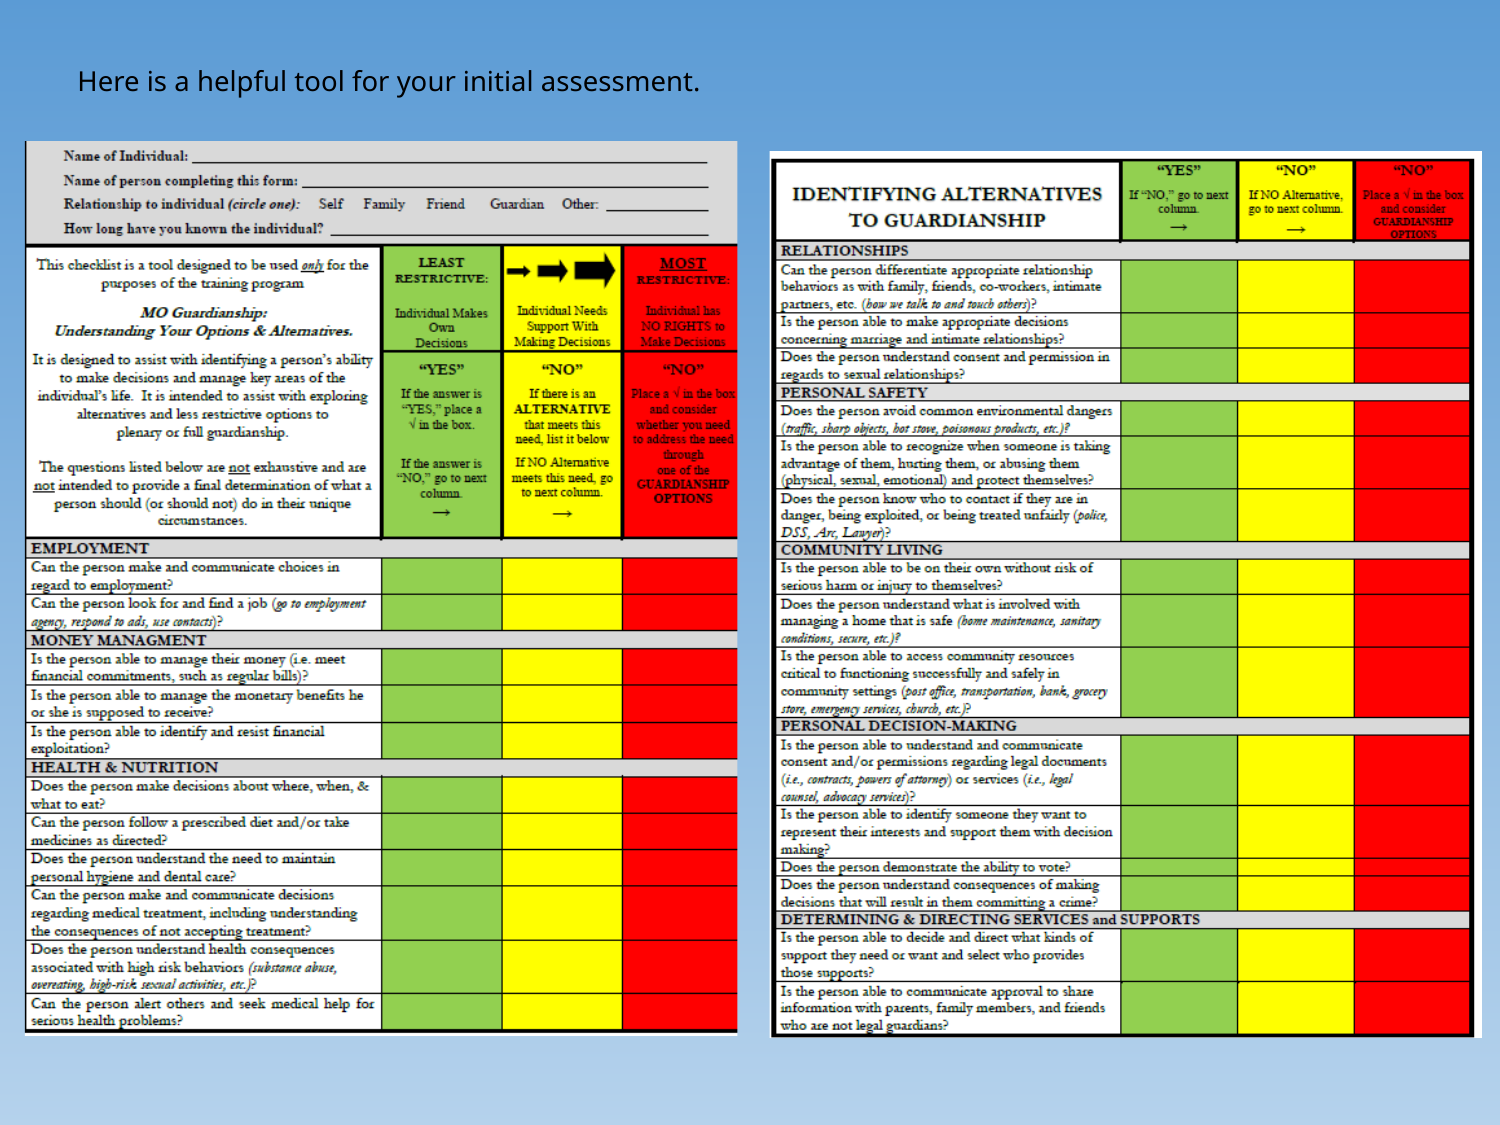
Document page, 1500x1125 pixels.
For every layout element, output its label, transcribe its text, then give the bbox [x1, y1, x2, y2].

picture [24, 141, 738, 1036]
title Here is a helpful tool for your initial assessment. [62, 59, 1438, 138]
picture [769, 151, 1483, 1038]
